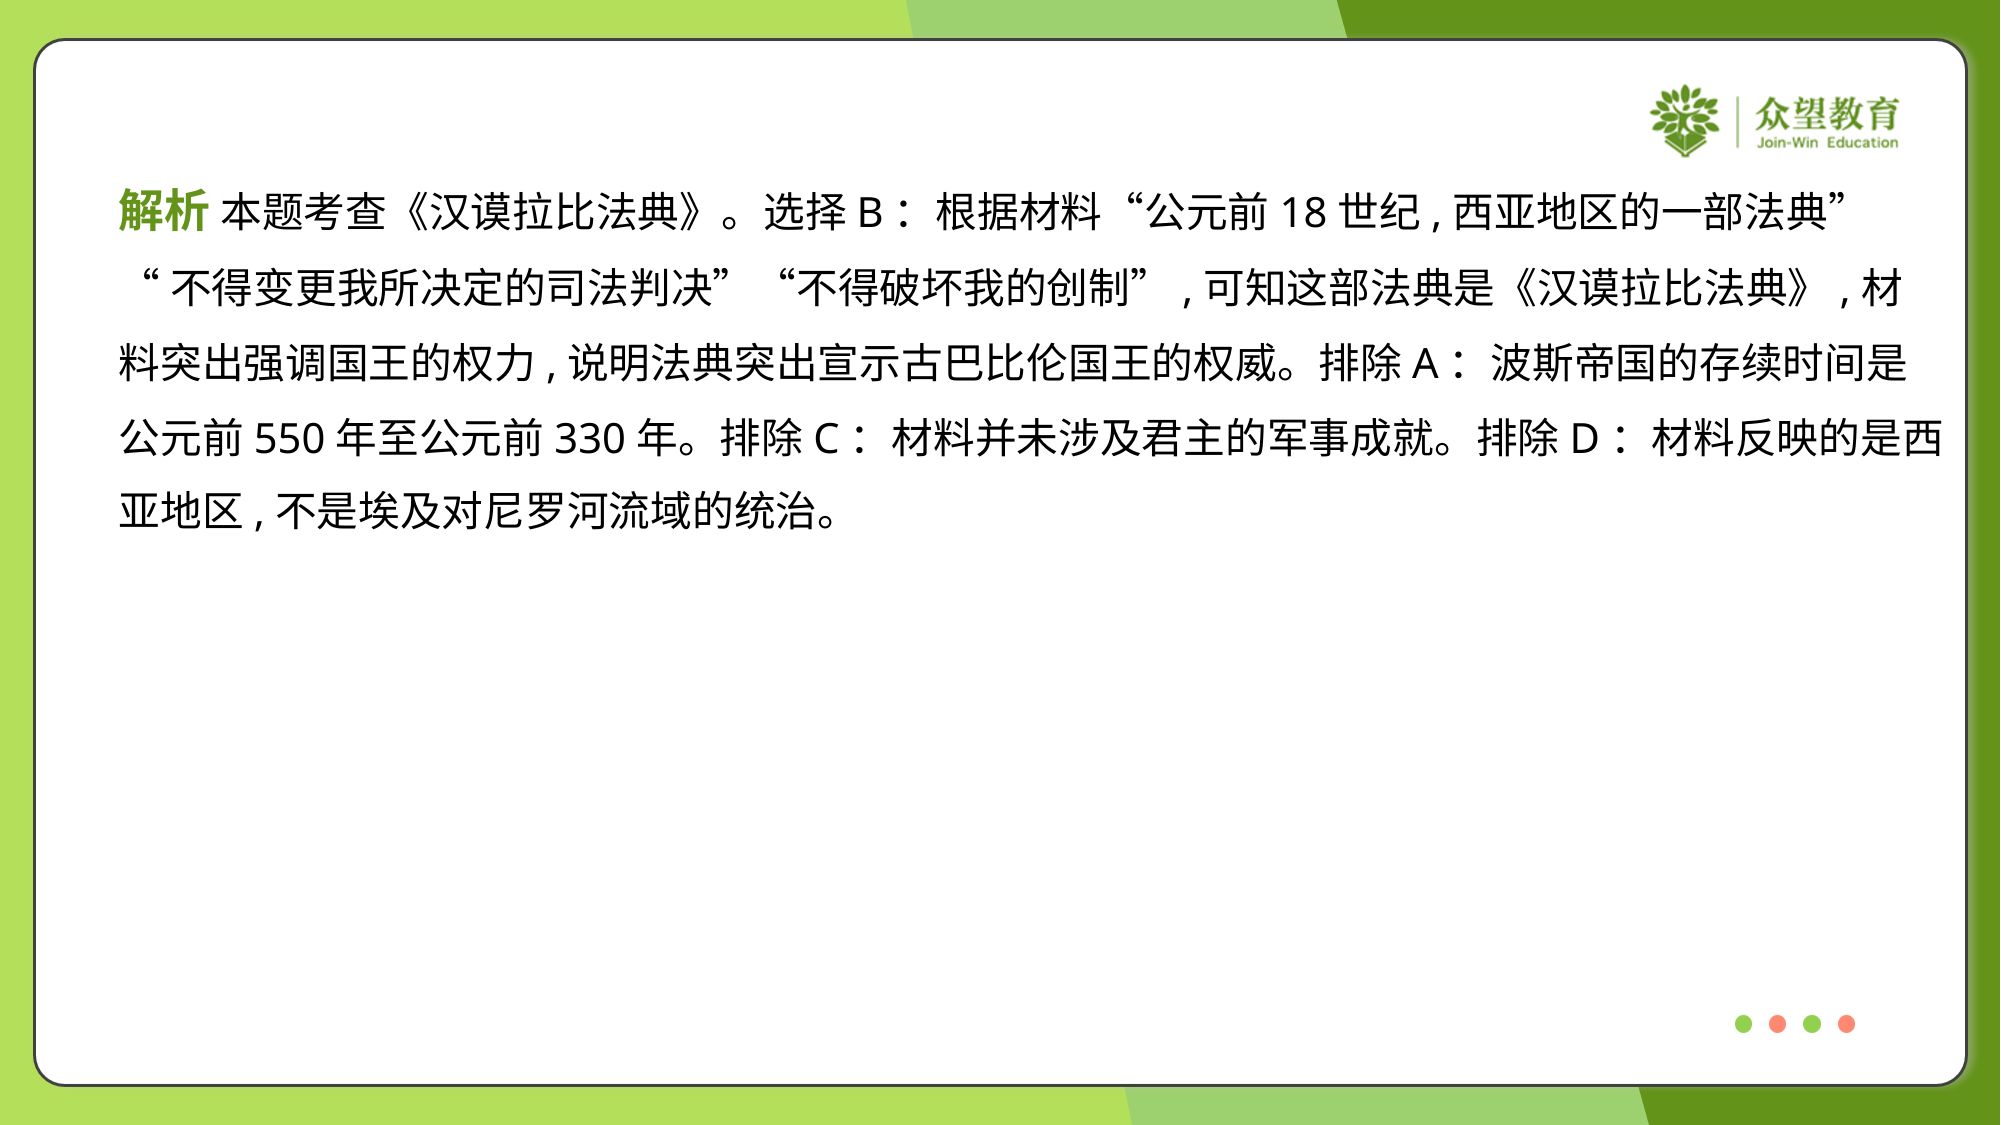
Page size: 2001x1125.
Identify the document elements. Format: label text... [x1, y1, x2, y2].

text_box 解析 本题考查《汉谟拉比法典》。选择B：根据材料“公元前18世纪,西亚地区的一部法典” “不得变更我所决定的司法判决”“不得破坏我的创制”,可知这部法典是《汉谟拉比法典》,材 料突出强调国王的权力,说明法典突出宣示古巴比伦国王的权威。排除A：波斯帝国的存续时间是 公元前550年至公元前330年。排除C：材料并未涉及君主的军事成就。排除D：材料反映的是西 亚地区,不是埃及对尼罗河流域的统治。 [118, 159, 1883, 527]
picture [0, 0, 2000, 1125]
